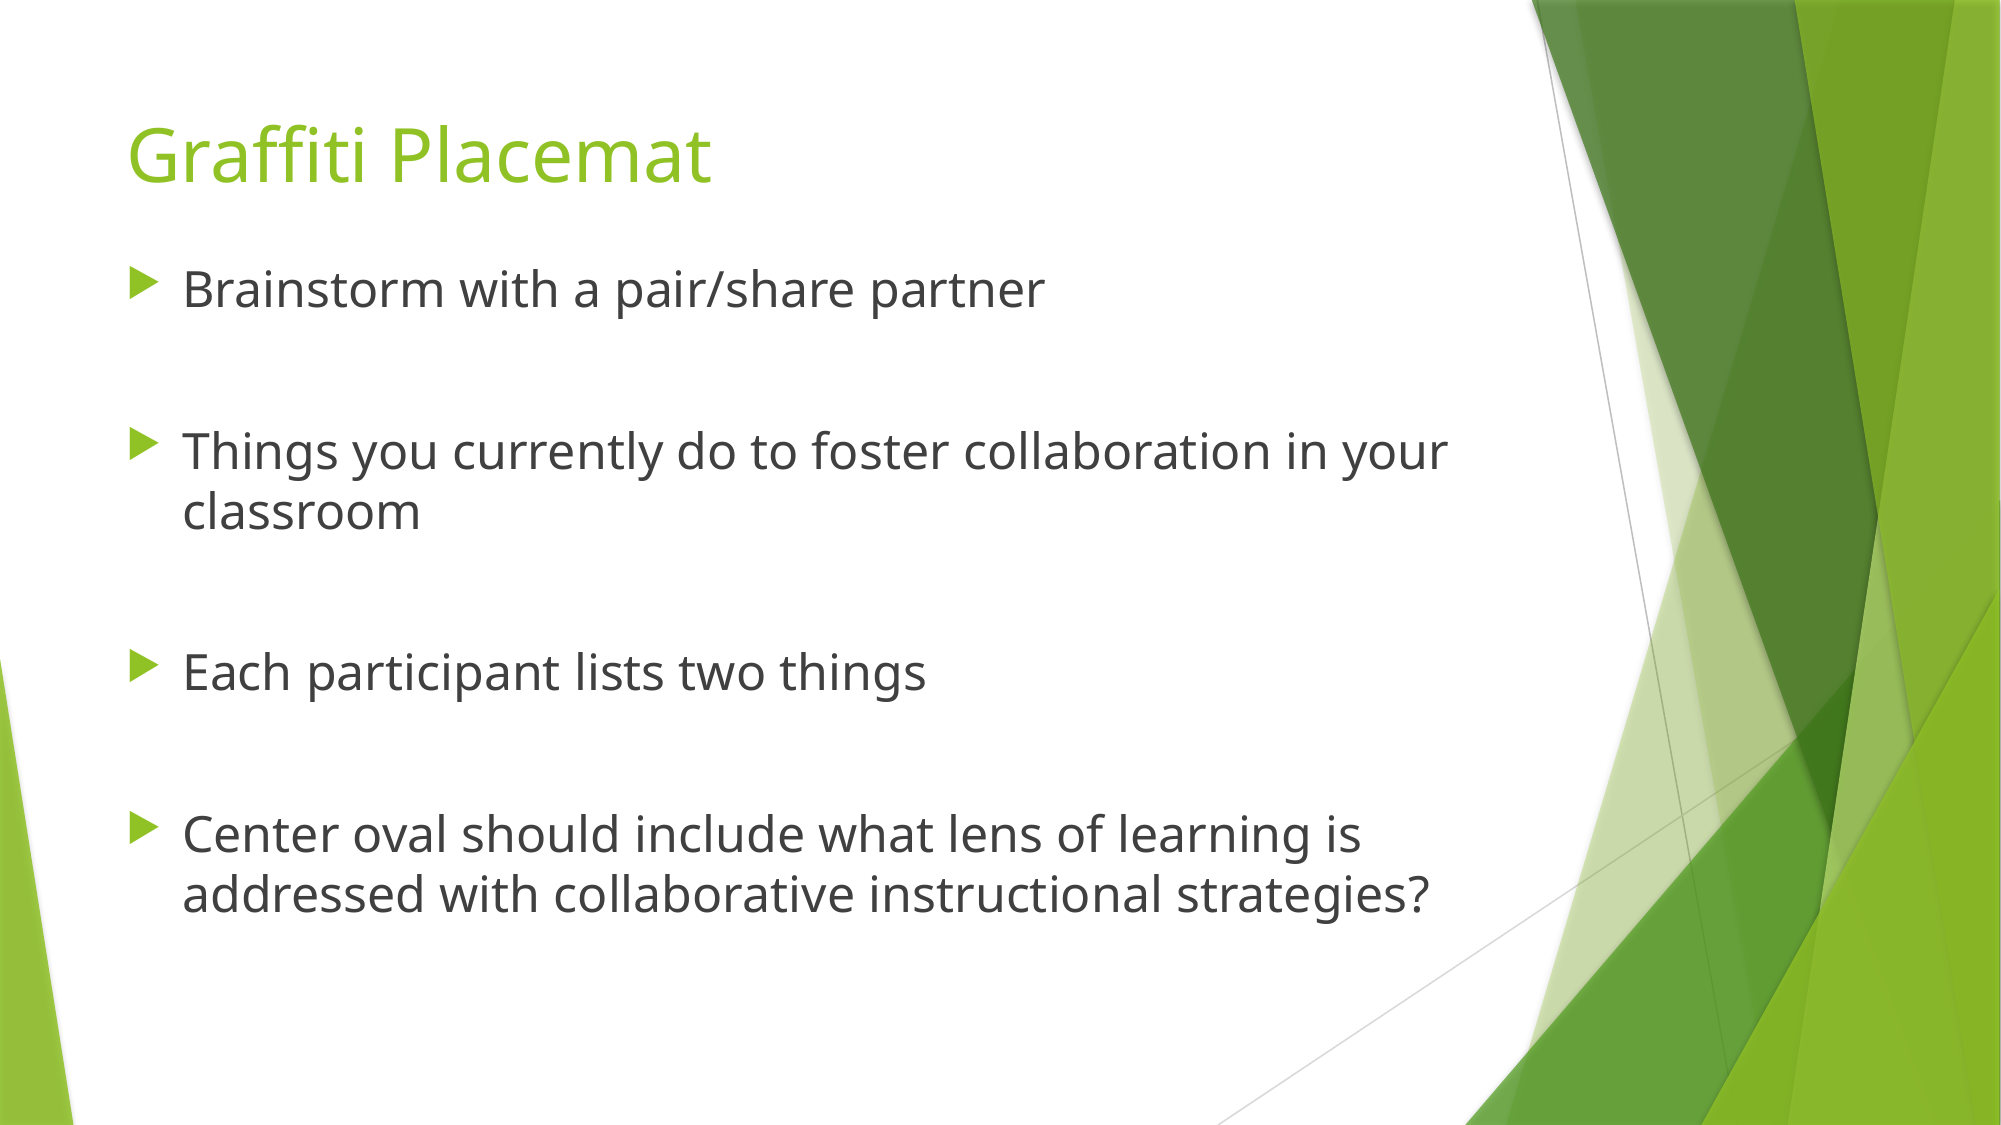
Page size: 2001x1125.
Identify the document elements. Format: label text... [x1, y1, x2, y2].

title Graffiti Placemat [111, 99, 1522, 249]
list Brainstorm with a pair/share partner Things you currently do to foster collaboration in your classroom Each participant lists two things Center oval should include what lens of learning is addressed with collaborative instructional strategies? [111, 249, 1522, 991]
